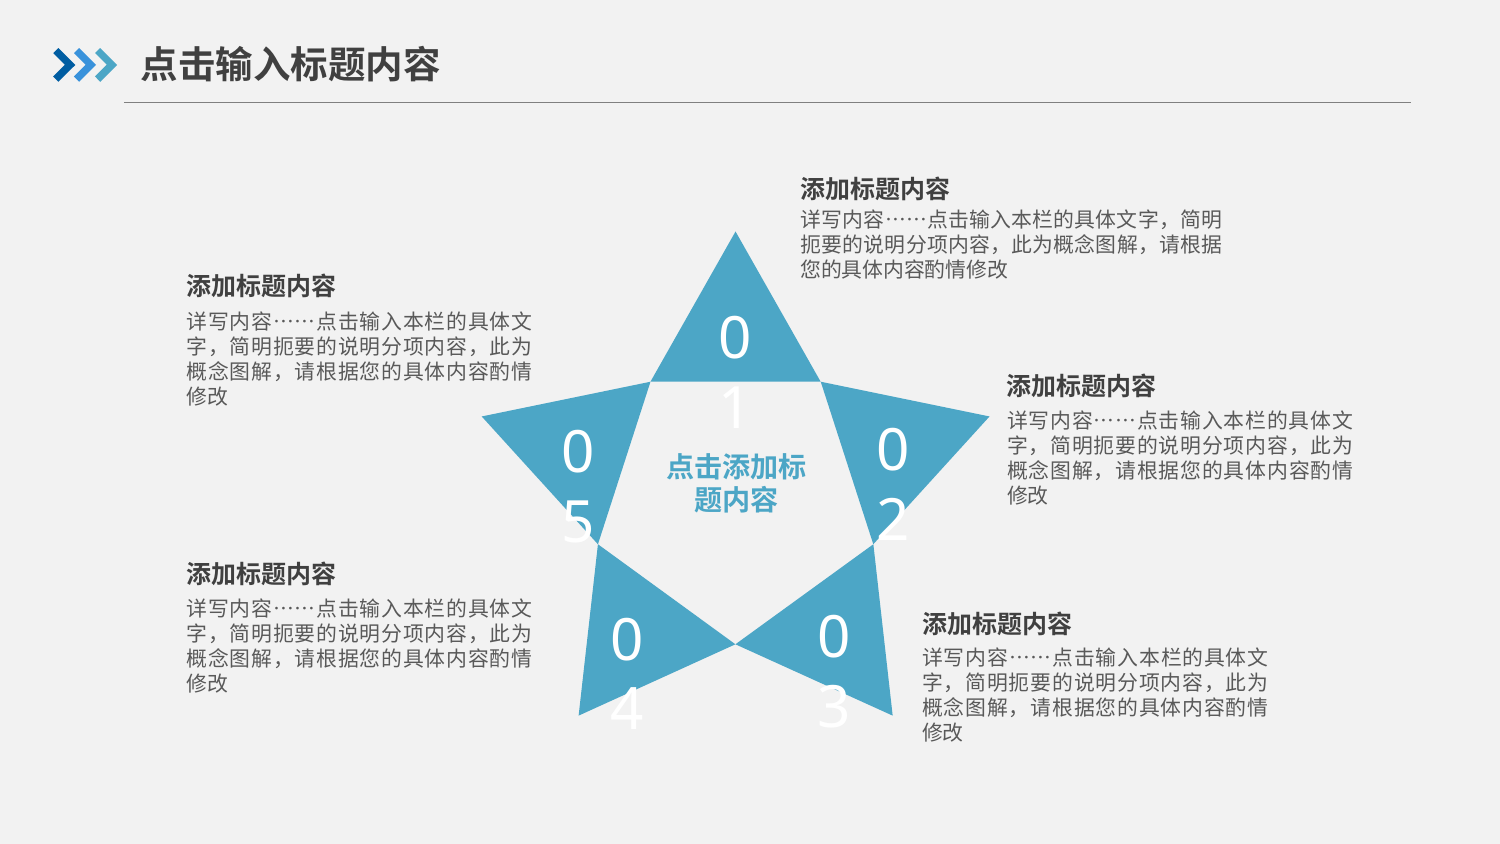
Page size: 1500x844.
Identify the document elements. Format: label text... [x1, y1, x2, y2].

text_box [650, 231, 821, 382]
text_box 02 [863, 412, 923, 553]
text_box [820, 381, 990, 513]
text_box 详写内容……点击输入本栏的具体文字，简明扼要的说明分项内容，此为概念图解，请根据您的具体内容酌情修改 [186, 308, 533, 409]
text_box 添加标题内容 [922, 608, 1130, 639]
text_box 详写内容……点击输入本栏的具体文字，简明扼要的说明分项内容，此为概念图解，请根据您的具体内容酌情修改 [1007, 407, 1354, 508]
text_box [578, 551, 735, 716]
text_box 添加标题内容 [186, 270, 364, 301]
text_box 05 [549, 414, 608, 555]
text_box 详写内容……点击输入本栏的具体文字，简明扼要的说明分项内容，此为概念图解，请根据您的具体内容酌情修改 [186, 595, 533, 696]
text_box 点击输入标题内容 [140, 32, 491, 95]
text_box 点击添加标题内容 [655, 449, 819, 517]
text_box [735, 551, 893, 716]
text_box 添加标题内容 [800, 173, 1008, 204]
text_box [52, 47, 118, 82]
text_box [481, 381, 651, 514]
text_box 01 [705, 300, 765, 441]
text_box 添加标题内容 [186, 558, 384, 589]
text_box 04 [598, 601, 657, 742]
text_box 详写内容……点击输入本栏的具体文字，简明扼要的说明分项内容，此为概念图解，请根据您的具体内容酌情修改 [922, 644, 1269, 745]
text_box 03 [804, 599, 864, 740]
text_box 详写内容……点击输入本栏的具体文字，简明扼要的说明分项内容，此为概念图解，请根据您的具体内容酌情修改 [800, 206, 1223, 282]
text_box 添加标题内容 [1006, 370, 1214, 401]
